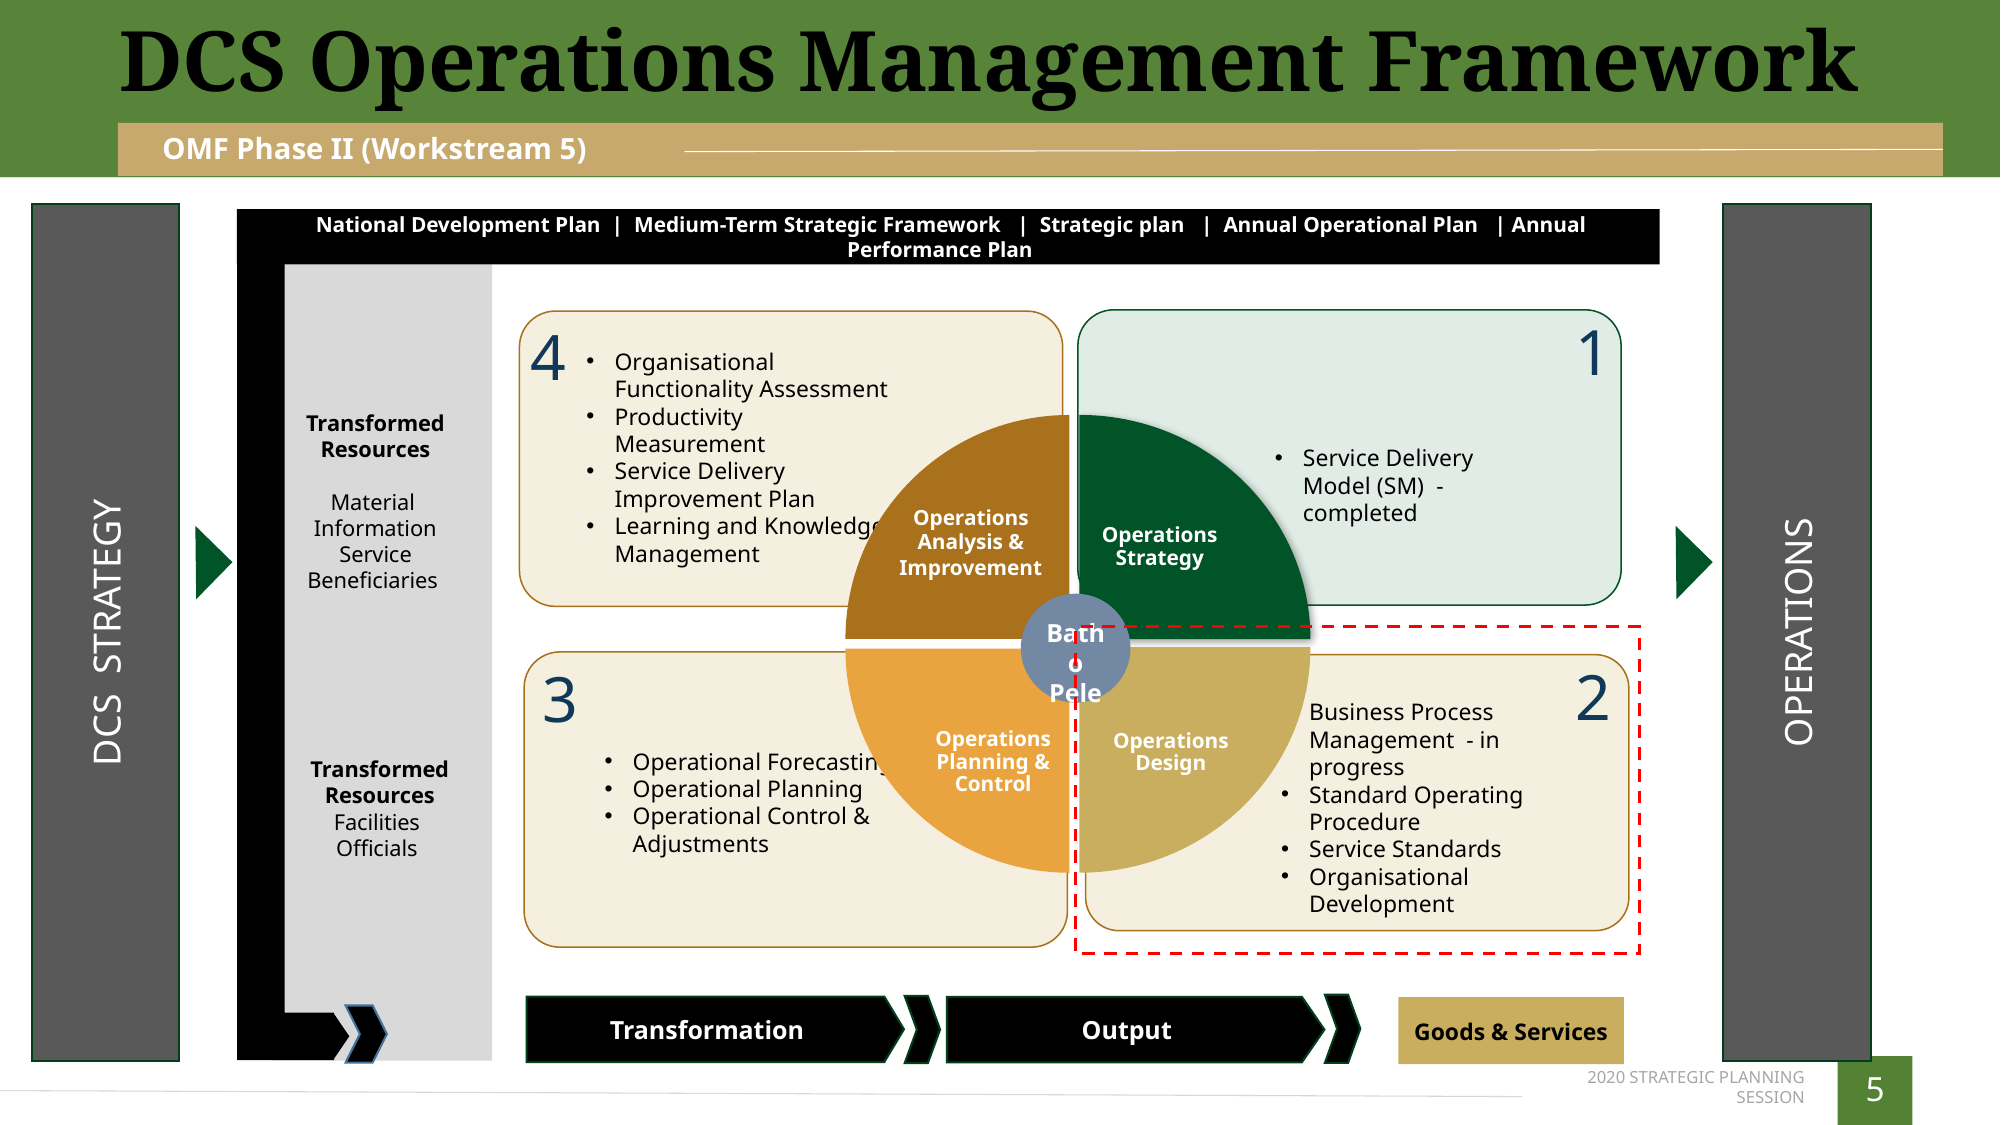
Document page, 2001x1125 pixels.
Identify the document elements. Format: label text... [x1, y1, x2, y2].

text_box [1675, 525, 1713, 600]
text_box DCS STRATEGY [31, 204, 180, 1061]
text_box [507, 307, 1063, 607]
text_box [845, 414, 1311, 873]
text_box Goods & Services [1398, 997, 1624, 1065]
text_box [1075, 626, 1640, 955]
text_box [946, 994, 1361, 1063]
text_box [117, 132, 1943, 176]
text_box [195, 525, 233, 600]
text_box National Development Plan | Medium-Term Strategic Framework | Strategic plan | Annual Operational Plan | Annual Performance Plan [236, 209, 1660, 265]
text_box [271, 264, 493, 1061]
text_box DCS Operations Management Framework [104, 0, 1989, 132]
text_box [526, 995, 941, 1064]
text_box [0, 0, 2000, 178]
text_box OMF Phase II (Workstream 5) [162, 132, 685, 166]
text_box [1077, 309, 1622, 606]
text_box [512, 645, 1068, 948]
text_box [1085, 654, 1629, 931]
text_box OPERATIONS [1723, 204, 1871, 1061]
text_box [1020, 593, 1131, 703]
text_box [236, 261, 336, 1062]
